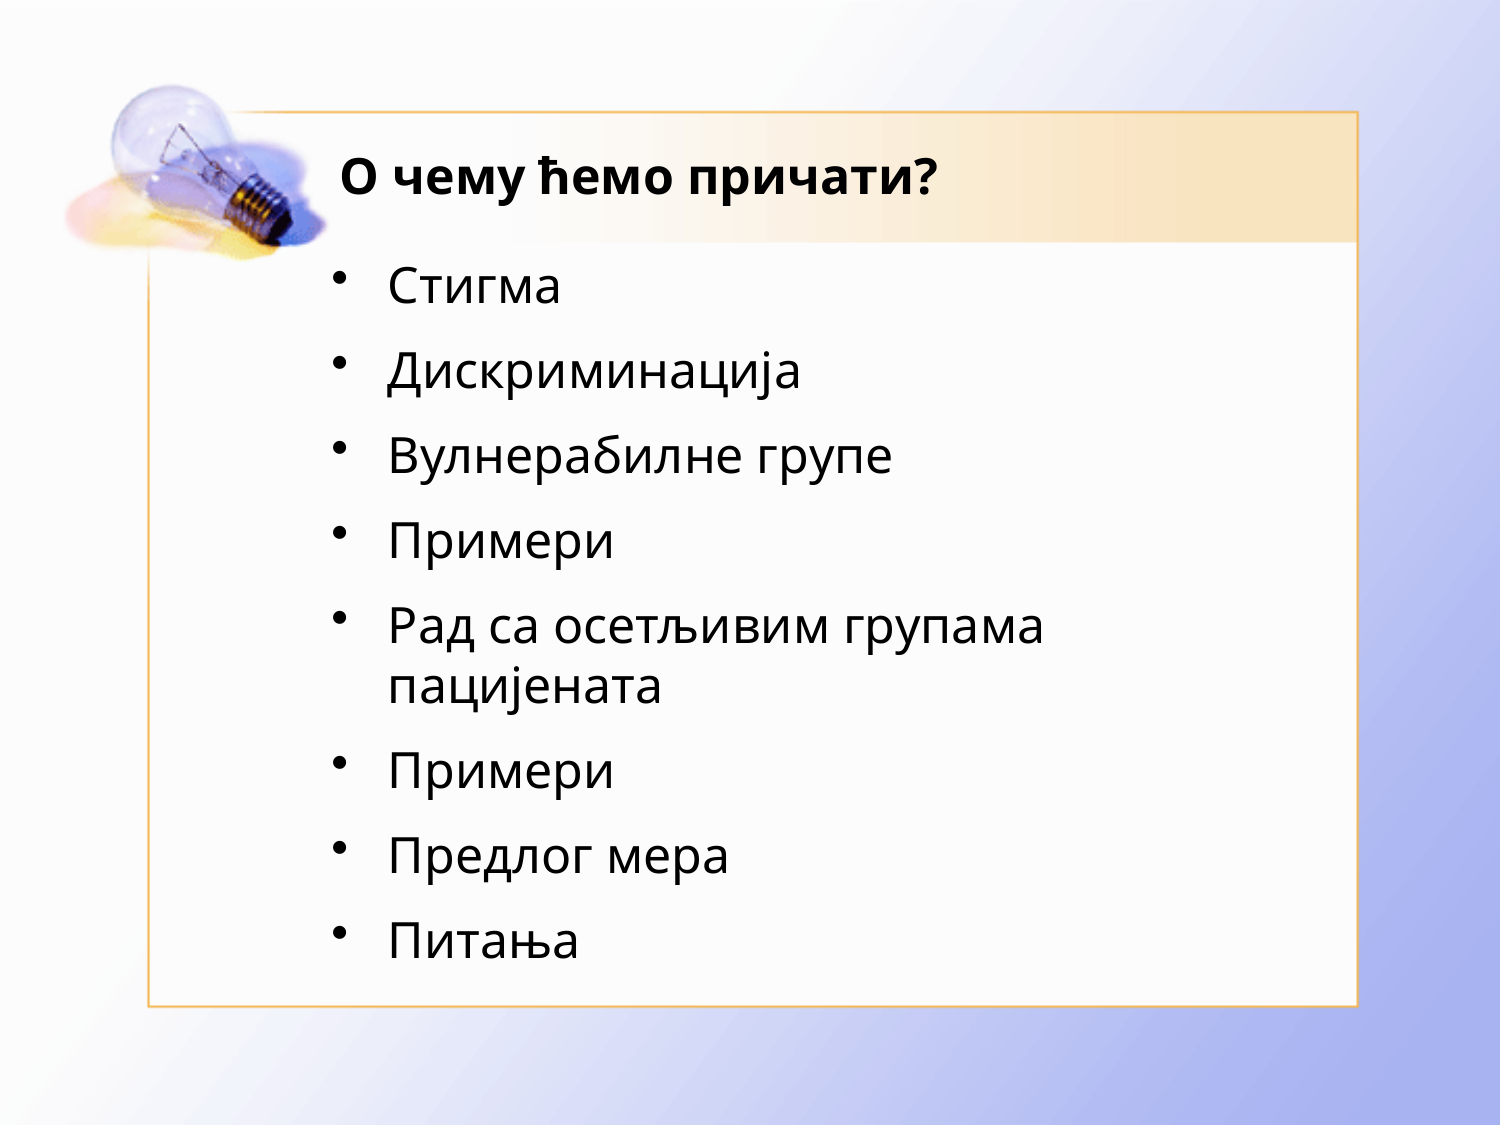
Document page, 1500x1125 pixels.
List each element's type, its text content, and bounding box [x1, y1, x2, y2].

picture [0, 0, 1500, 1125]
list Стигма Дискриминација Вулнерабилне групе Примери Рад са осетљивим групама пацијената Примери Предлог мера Питања [316, 245, 1276, 926]
title О чему ћемо причати? [324, 134, 1276, 223]
